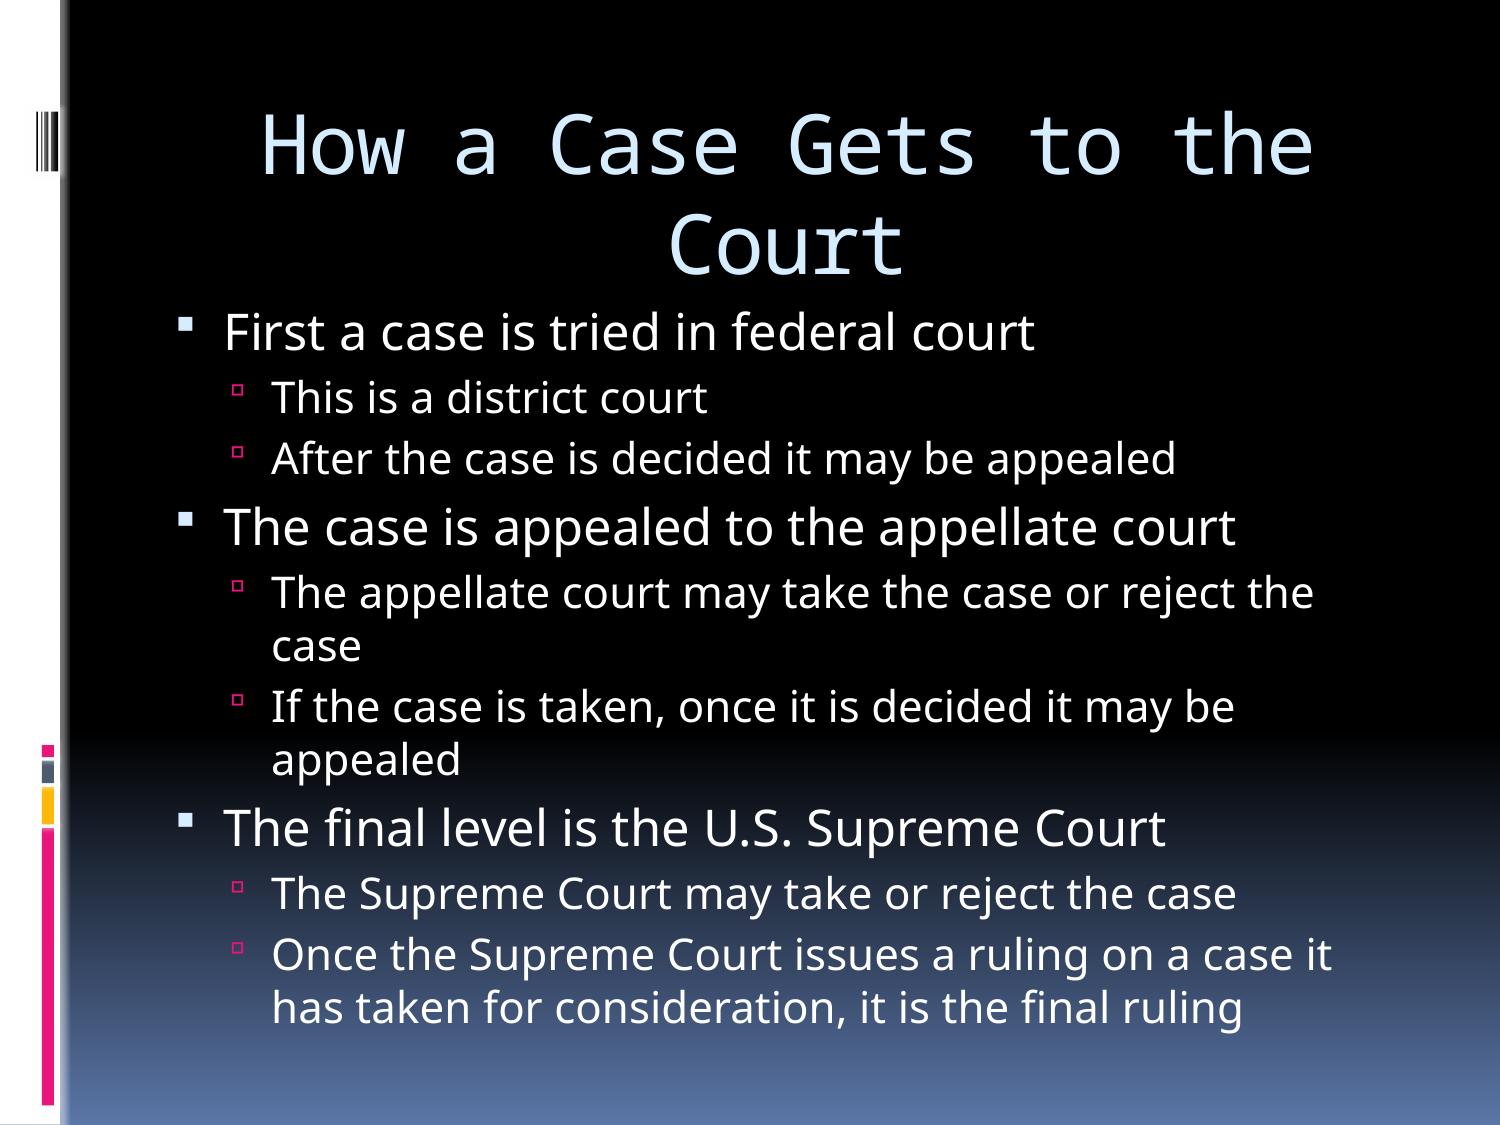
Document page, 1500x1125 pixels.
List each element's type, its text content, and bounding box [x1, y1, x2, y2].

title How a Case Gets to the Court [150, 83, 1425, 234]
list First a case is tried in federal court This is a district court After the case is decided it may be appealed The case is appealed to the appellate court The appellate court may take the case or reject the case If the case is taken, once it is decided it may be appealed The final level is the U.S. Supreme Court The Supreme Court may take or reject the case Once the Supreme Court issues a ruling on a case it has taken for consideration, it is the final ruling [150, 292, 1425, 1043]
